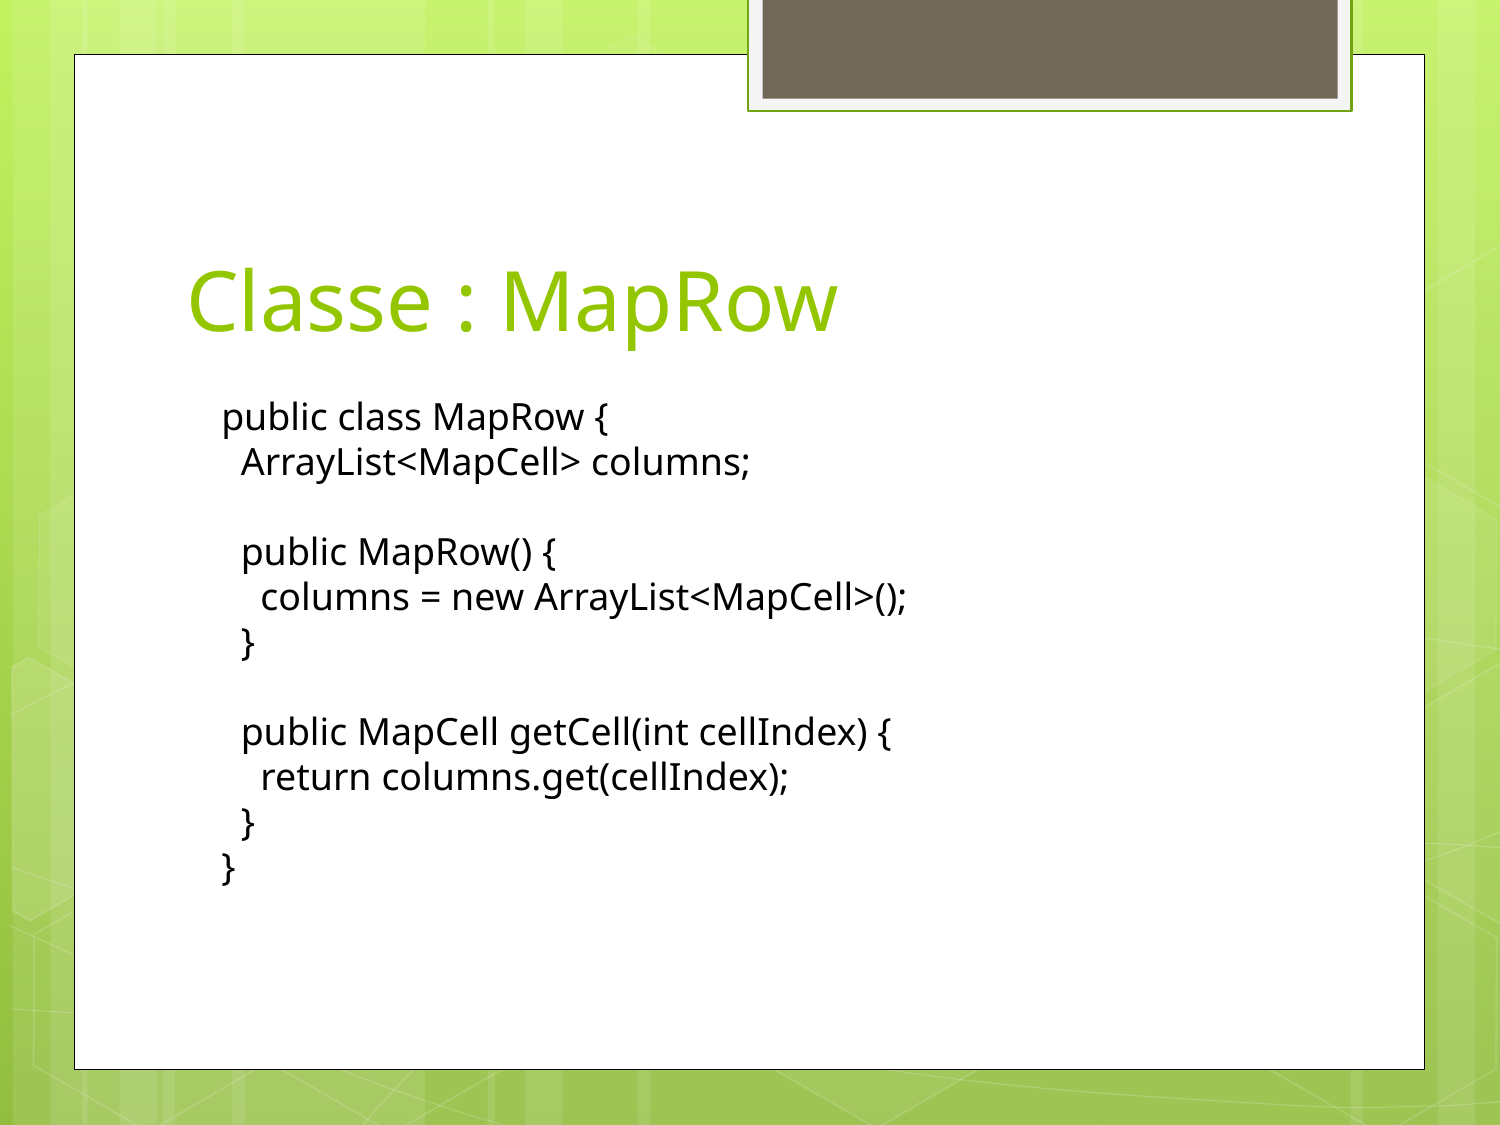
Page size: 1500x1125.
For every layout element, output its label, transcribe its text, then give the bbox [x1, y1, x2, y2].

title Classe : MapRow [171, 168, 1324, 357]
text_box public class MapRow { ArrayList<MapCell> columns; public MapRow() { columns = new ArrayList<MapCell>(); } public MapCell getCell(int cellIndex) { return columns.get(cellIndex); } } [206, 385, 1211, 895]
